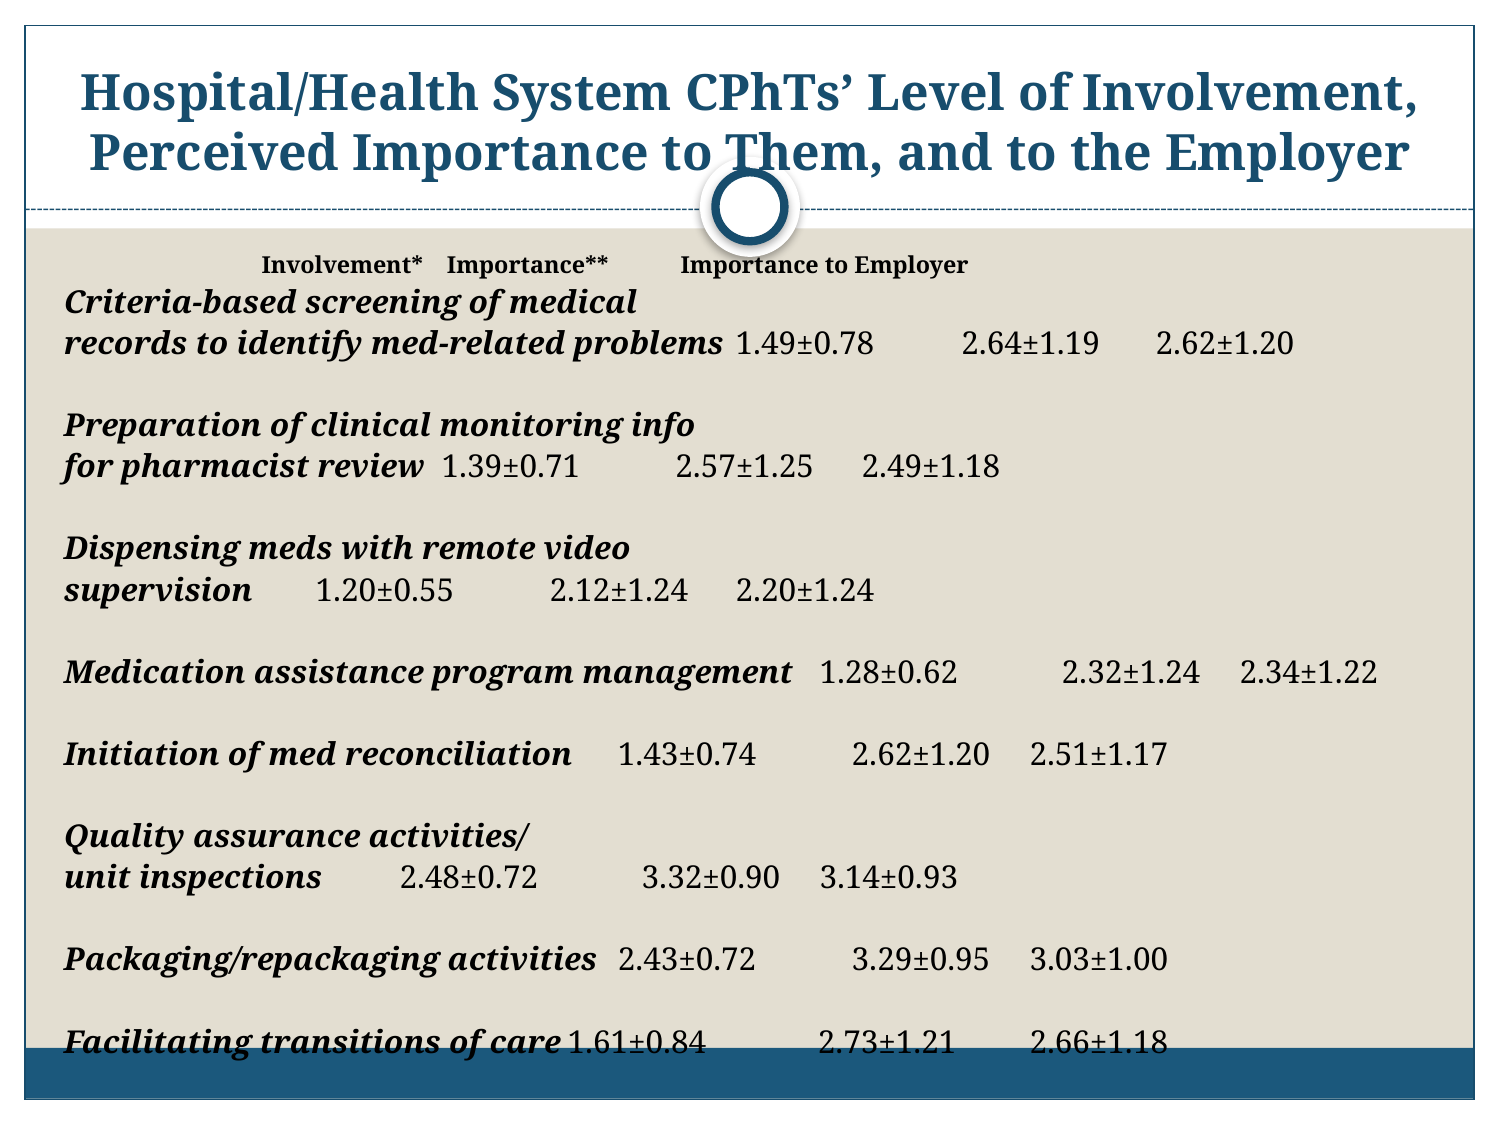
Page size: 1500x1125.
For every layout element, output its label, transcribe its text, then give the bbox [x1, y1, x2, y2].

list Involvement* Importance** Importance to Employer Criteria-based screening of medical records to identify med-related problems 1.49±0.78 2.64±1.19 2.62±1.20 Preparation of clinical monitoring info for pharmacist review 1.39±0.71 2.57±1.25 2.49±1.18 Dispensing meds with remote video supervision 1.20±0.55 2.12±1.24 2.20±1.24 Medication assistance program management 1.28±0.62 2.32±1.24 2.34±1.22 Initiation of med reconciliation 1.43±0.74 2.62±1.20 2.51±1.17 Quality assurance activities/ unit inspections 2.48±0.72 3.32±0.90 3.14±0.93 Packaging/repackaging activities 2.43±0.72 3.29±0.95 3.03±1.00 Facilitating transitions of care 1.61±0.84 2.73±1.21 2.66±1.18 [48, 243, 1464, 1080]
title Hospital/Health System CPhTs’ Level of Involvement, Perceived Importance to Them, and to the Employer [0, 0, 1500, 188]
